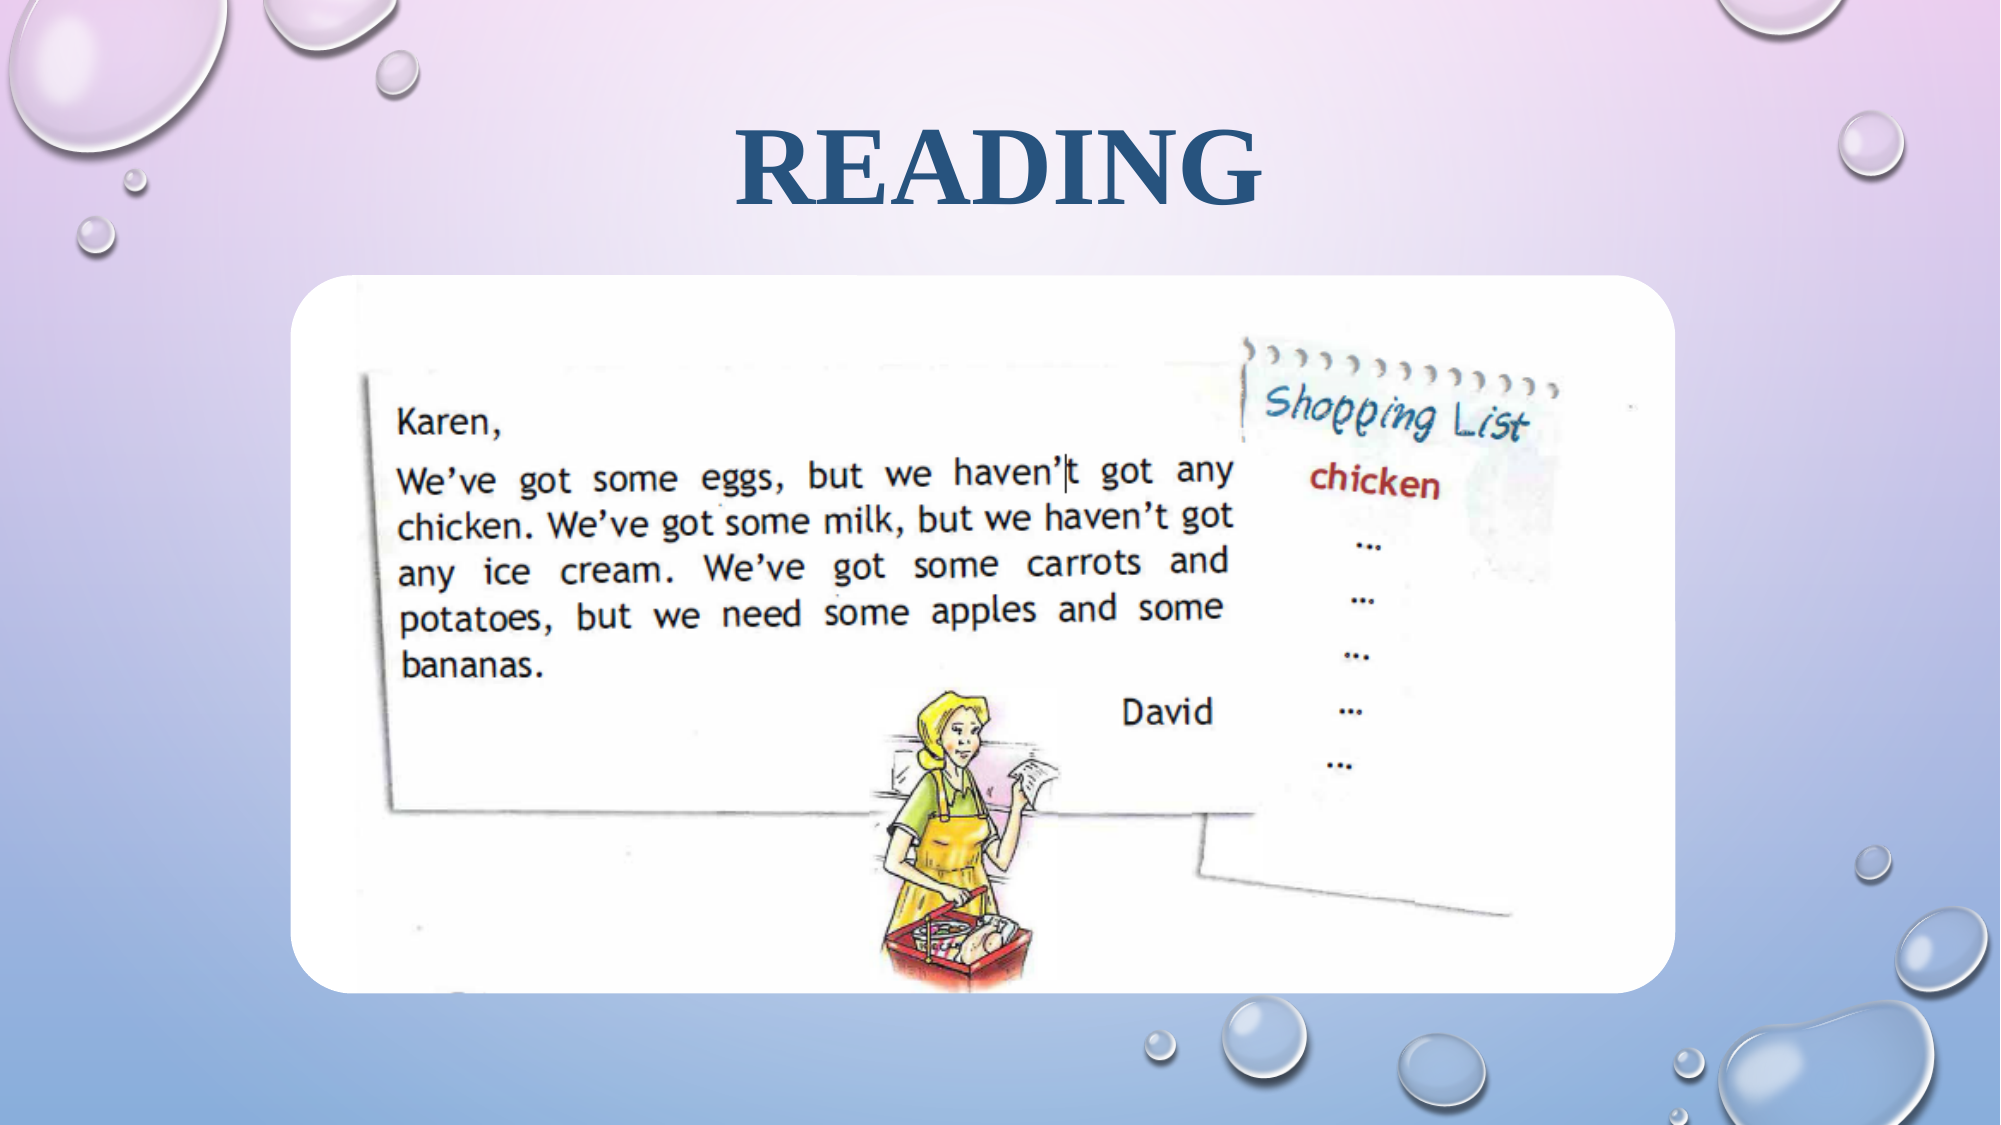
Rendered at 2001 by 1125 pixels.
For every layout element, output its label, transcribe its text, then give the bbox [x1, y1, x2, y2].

picture [0, 0, 2000, 1125]
title Reading [149, 37, 1851, 299]
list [290, 274, 1676, 994]
